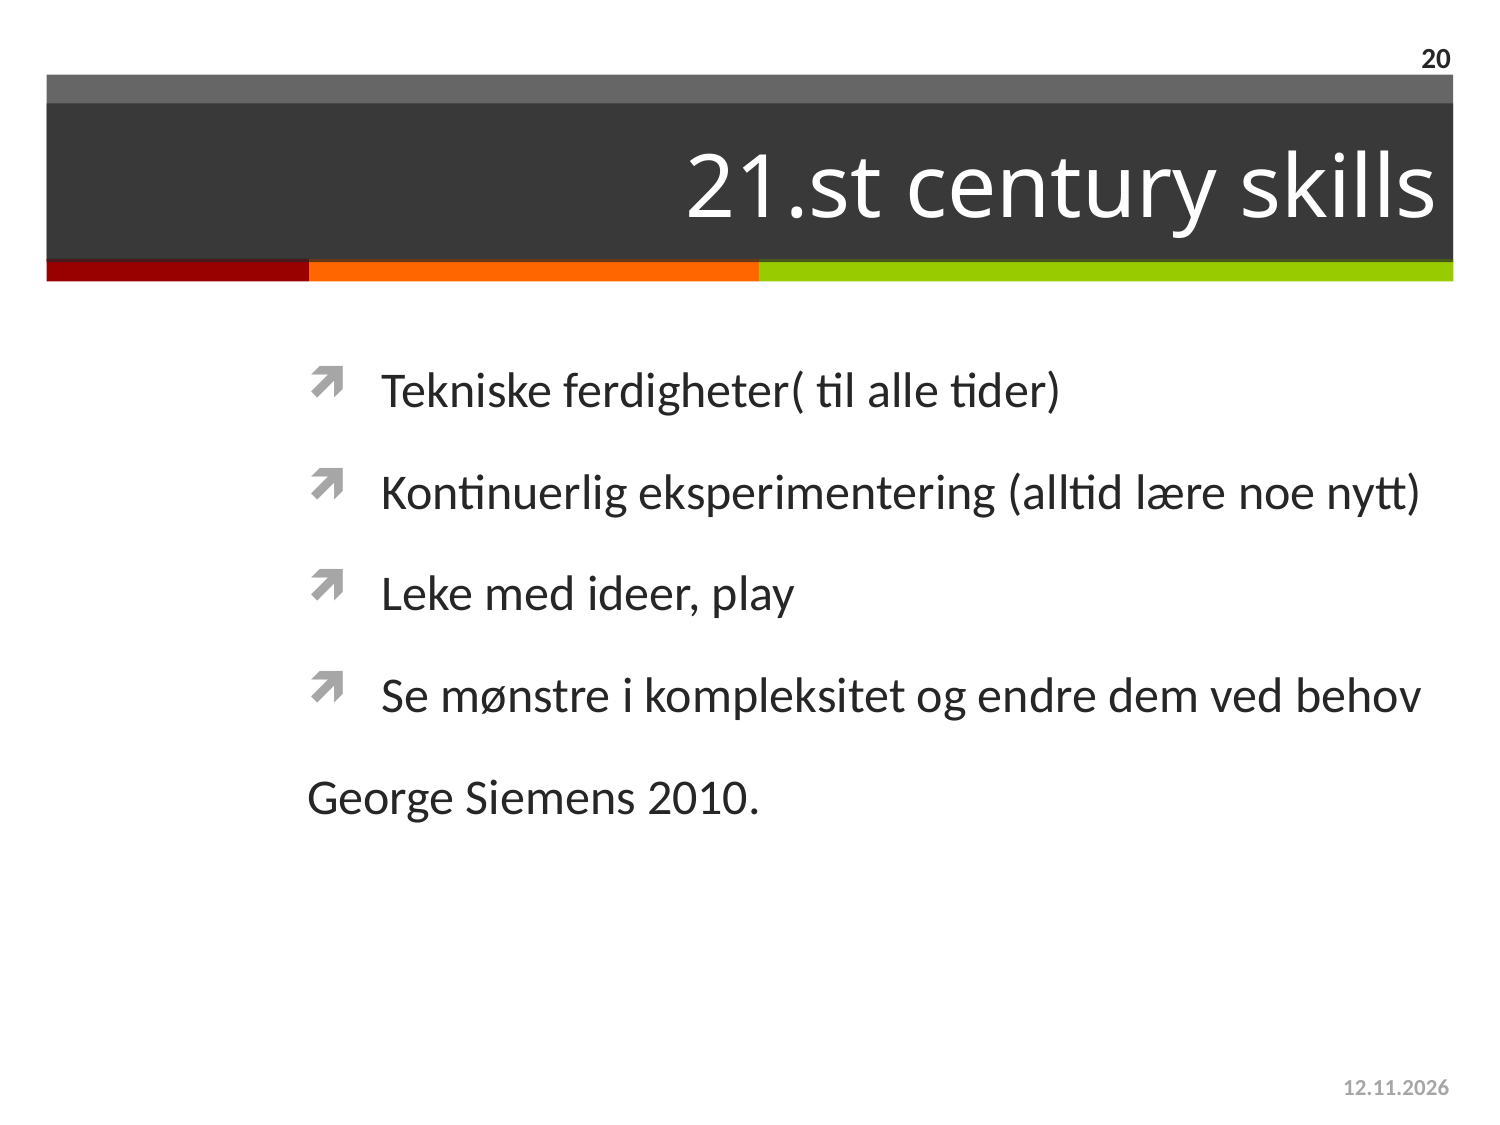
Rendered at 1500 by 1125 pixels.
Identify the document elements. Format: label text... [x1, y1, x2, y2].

slide_number 20 [1362, 27, 1466, 87]
title 21.st century skills [46, 103, 1454, 263]
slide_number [1114, 1055, 1465, 1116]
list Tekniske ferdigheter( til alle tider) Kontinuerlig eksperimentering (alltid lære noe nytt) Leke med ideer, play Se mønstre i kompleksitet og endre dem ved behov George Siemens 2010. [292, 350, 1454, 1005]
